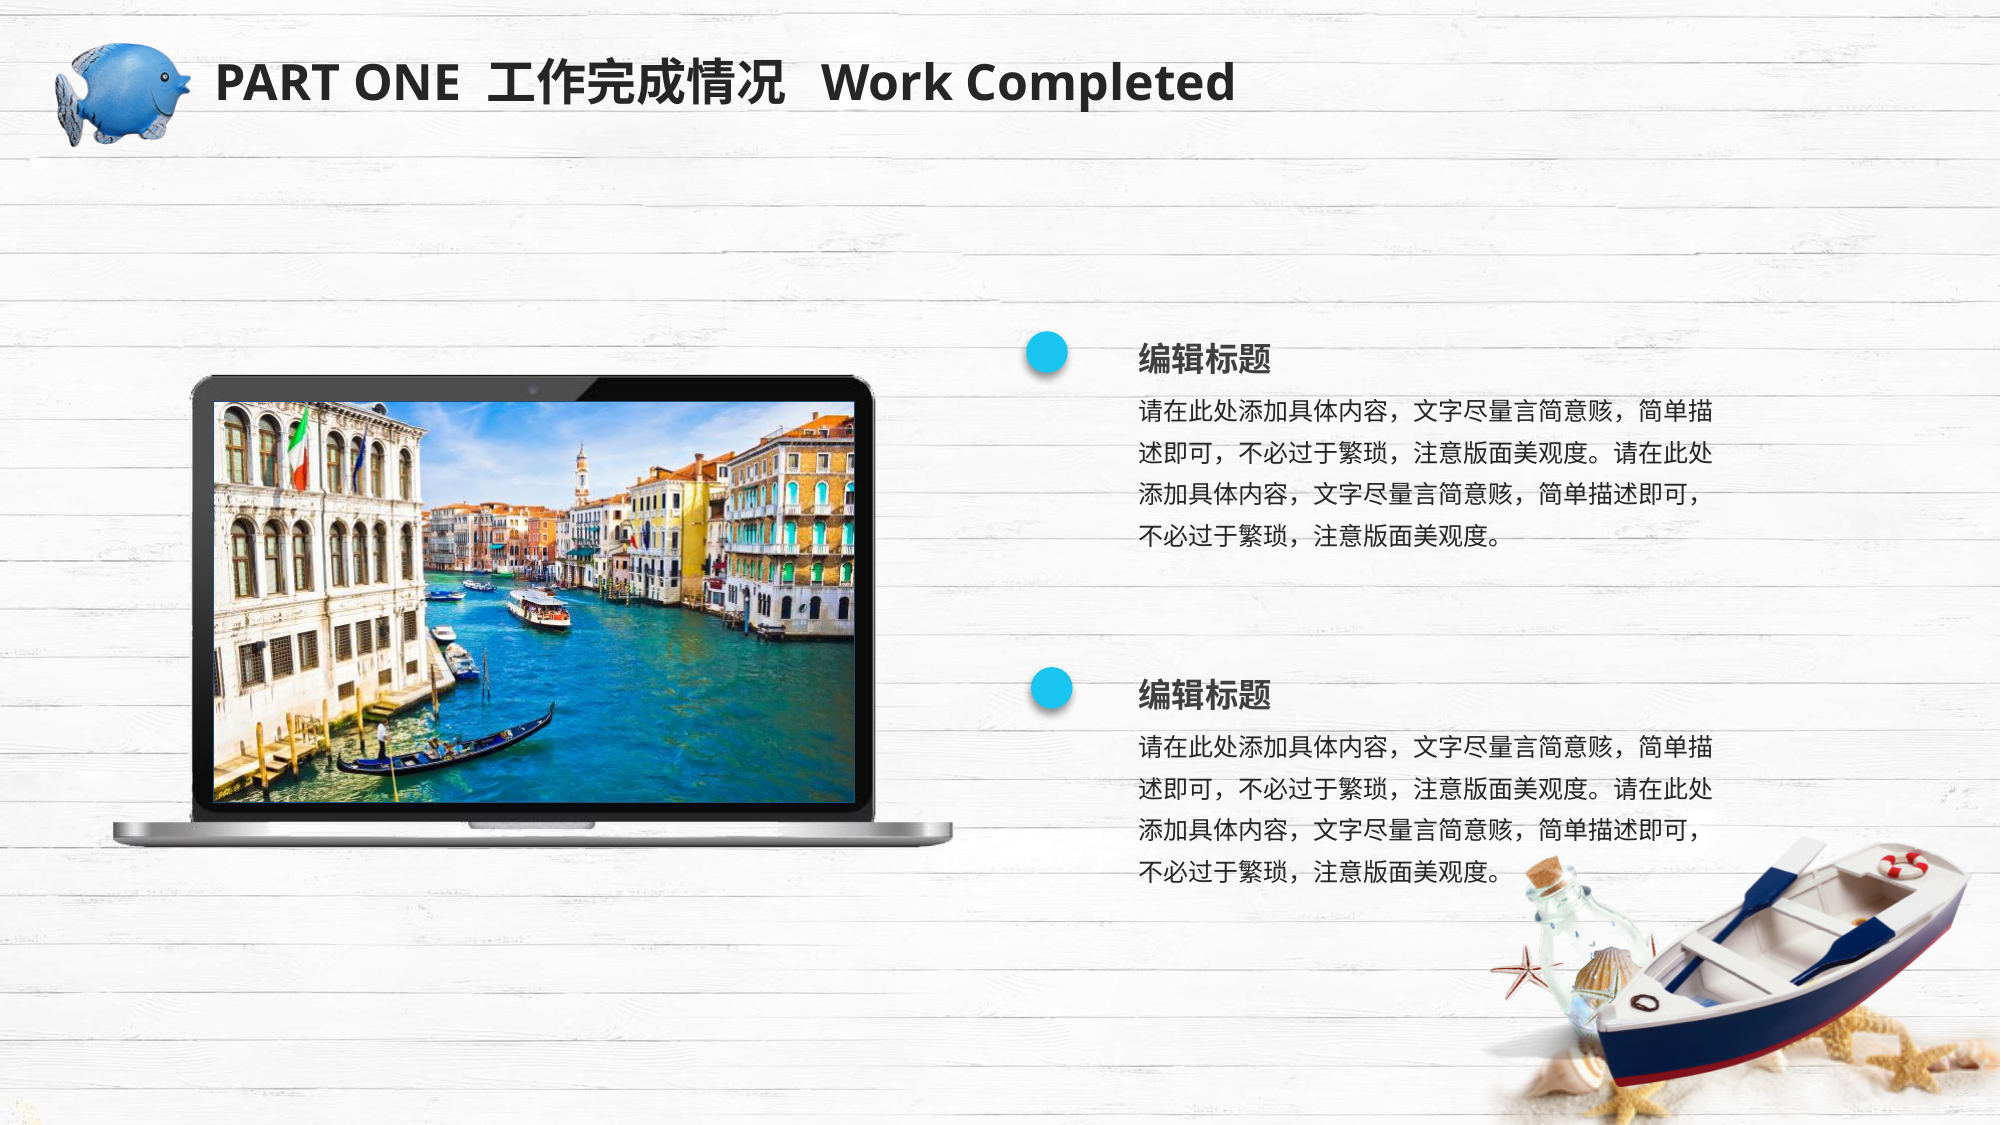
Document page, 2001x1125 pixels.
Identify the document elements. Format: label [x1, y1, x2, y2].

picture [0, 0, 2000, 1125]
text_box [1026, 331, 1736, 896]
text_box [1435, 823, 2000, 1125]
text_box [99, 331, 972, 893]
